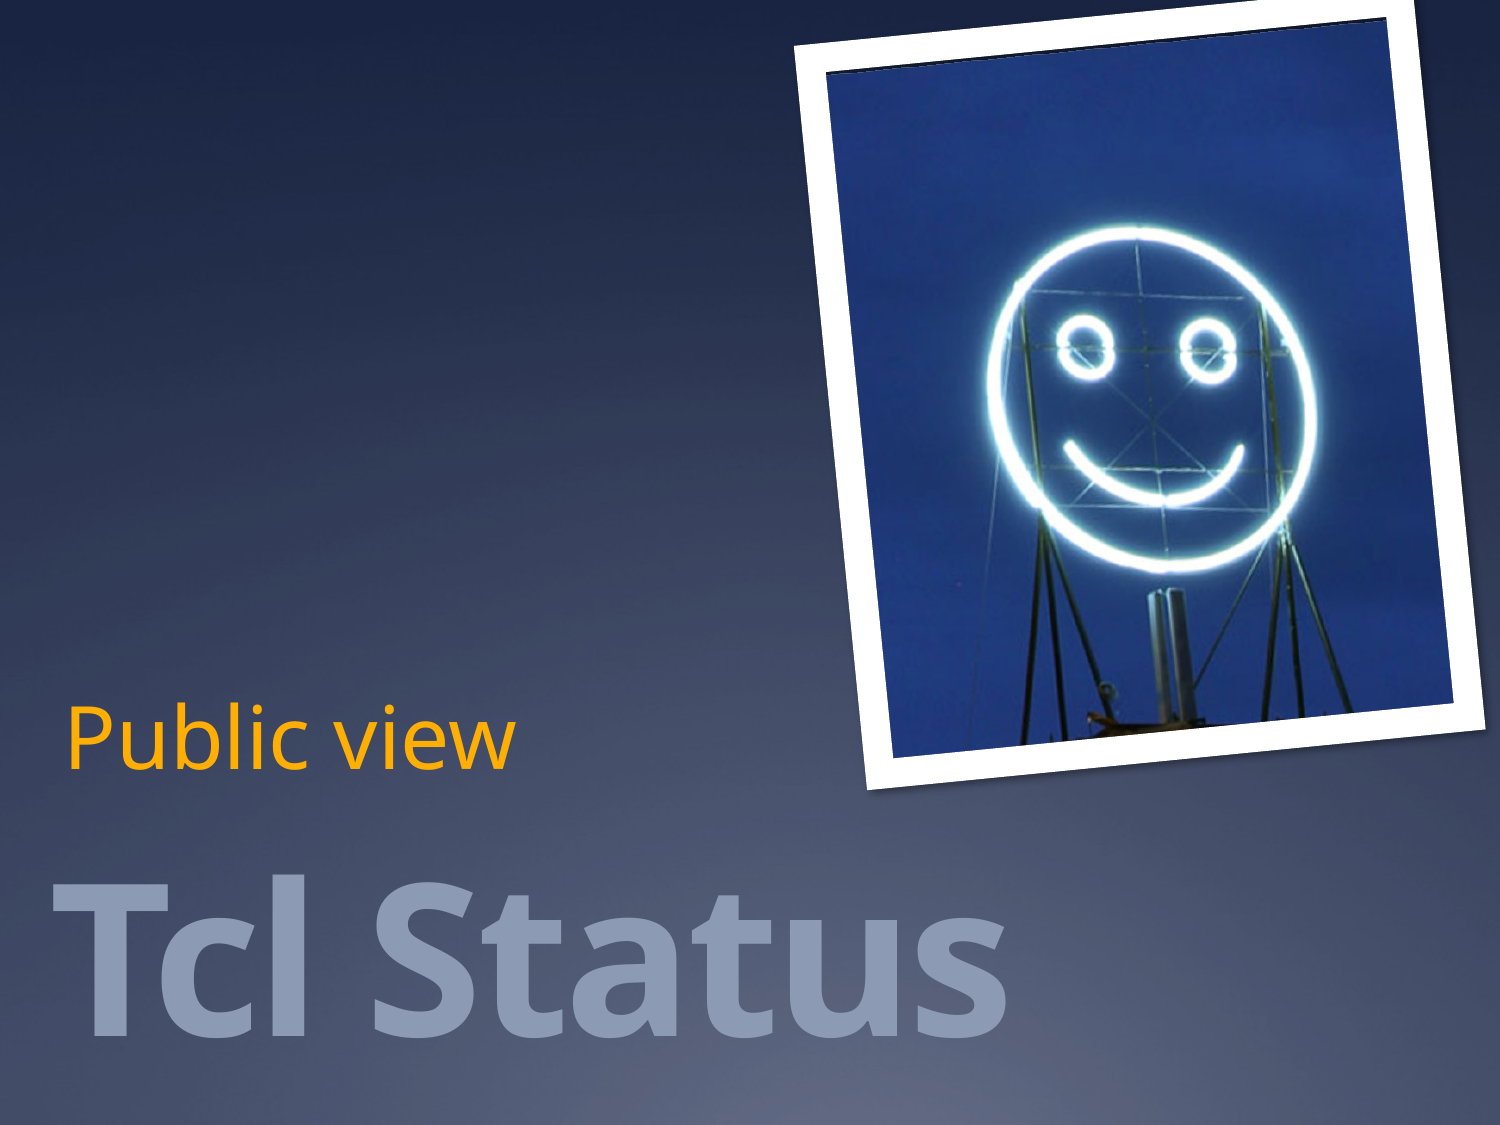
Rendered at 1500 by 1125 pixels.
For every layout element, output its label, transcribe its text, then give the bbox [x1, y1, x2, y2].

title Tcl Status [49, 791, 1446, 1029]
list Public view [63, 578, 790, 787]
picture [857, 21, 1423, 734]
picture [1439, 564, 1453, 704]
picture [827, 74, 853, 339]
